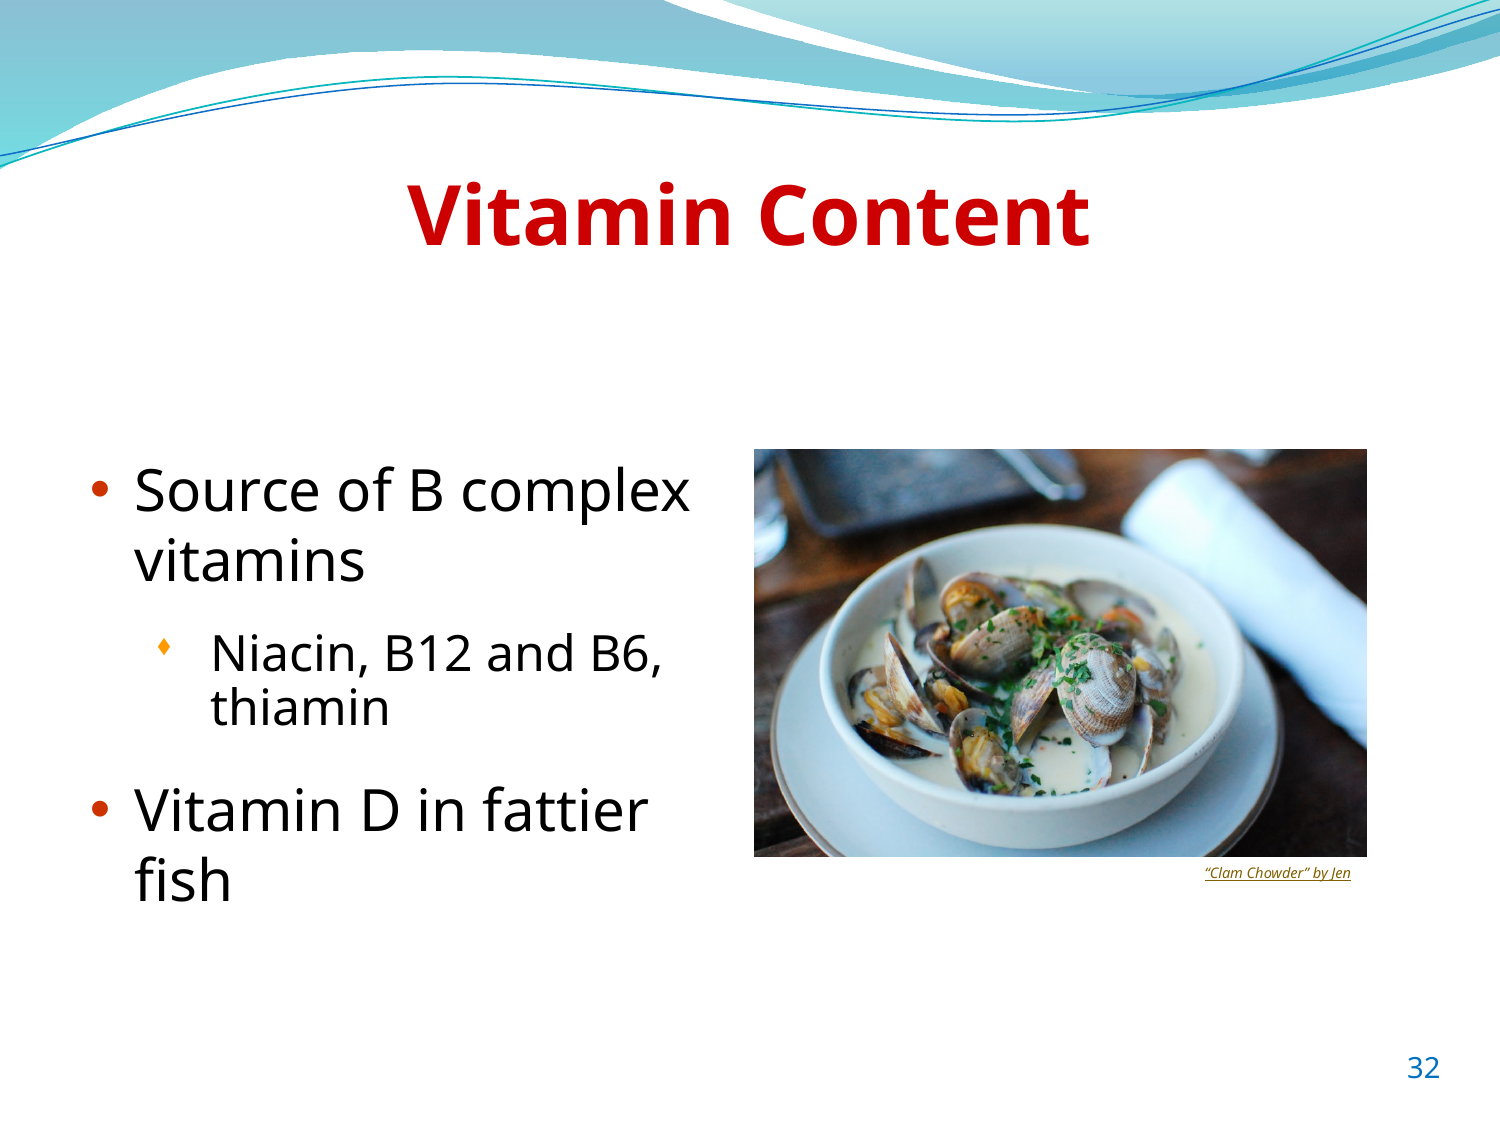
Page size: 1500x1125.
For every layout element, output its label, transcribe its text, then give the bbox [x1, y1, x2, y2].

text_box 32 [1349, 1012, 1498, 1125]
text_box “Clam Chowder” by Jen [1053, 865, 1367, 891]
list Source of B complex vitamins Niacin, B12 and B6, thiamin Vitamin D in fattier fish [75, 445, 725, 830]
picture [754, 449, 1367, 857]
title Vitamin Content [0, 0, 1500, 263]
